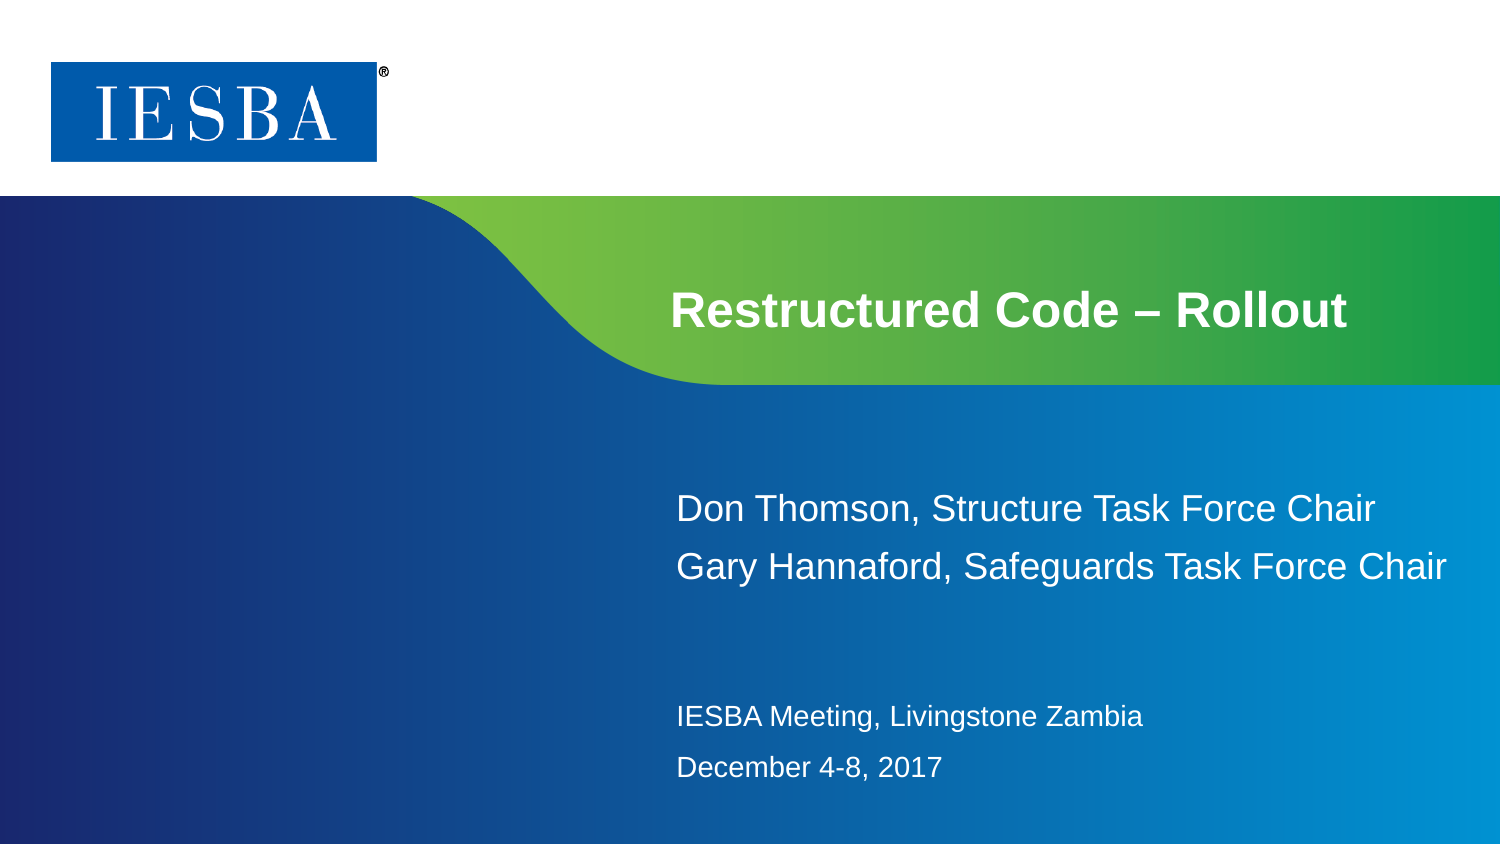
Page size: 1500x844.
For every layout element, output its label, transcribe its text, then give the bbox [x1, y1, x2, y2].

text_box Don Thomson, Structure Task Force Chair Gary Hannaford, Safeguards Task Force Chair [676, 484, 1450, 635]
picture [51, 62, 389, 162]
title Restructured Code – Rollout [670, 246, 1496, 369]
subtitle IESBA Meeting, Livingstone Zambia December 4-8, 2017 [676, 696, 1477, 802]
picture [412, 196, 1500, 385]
